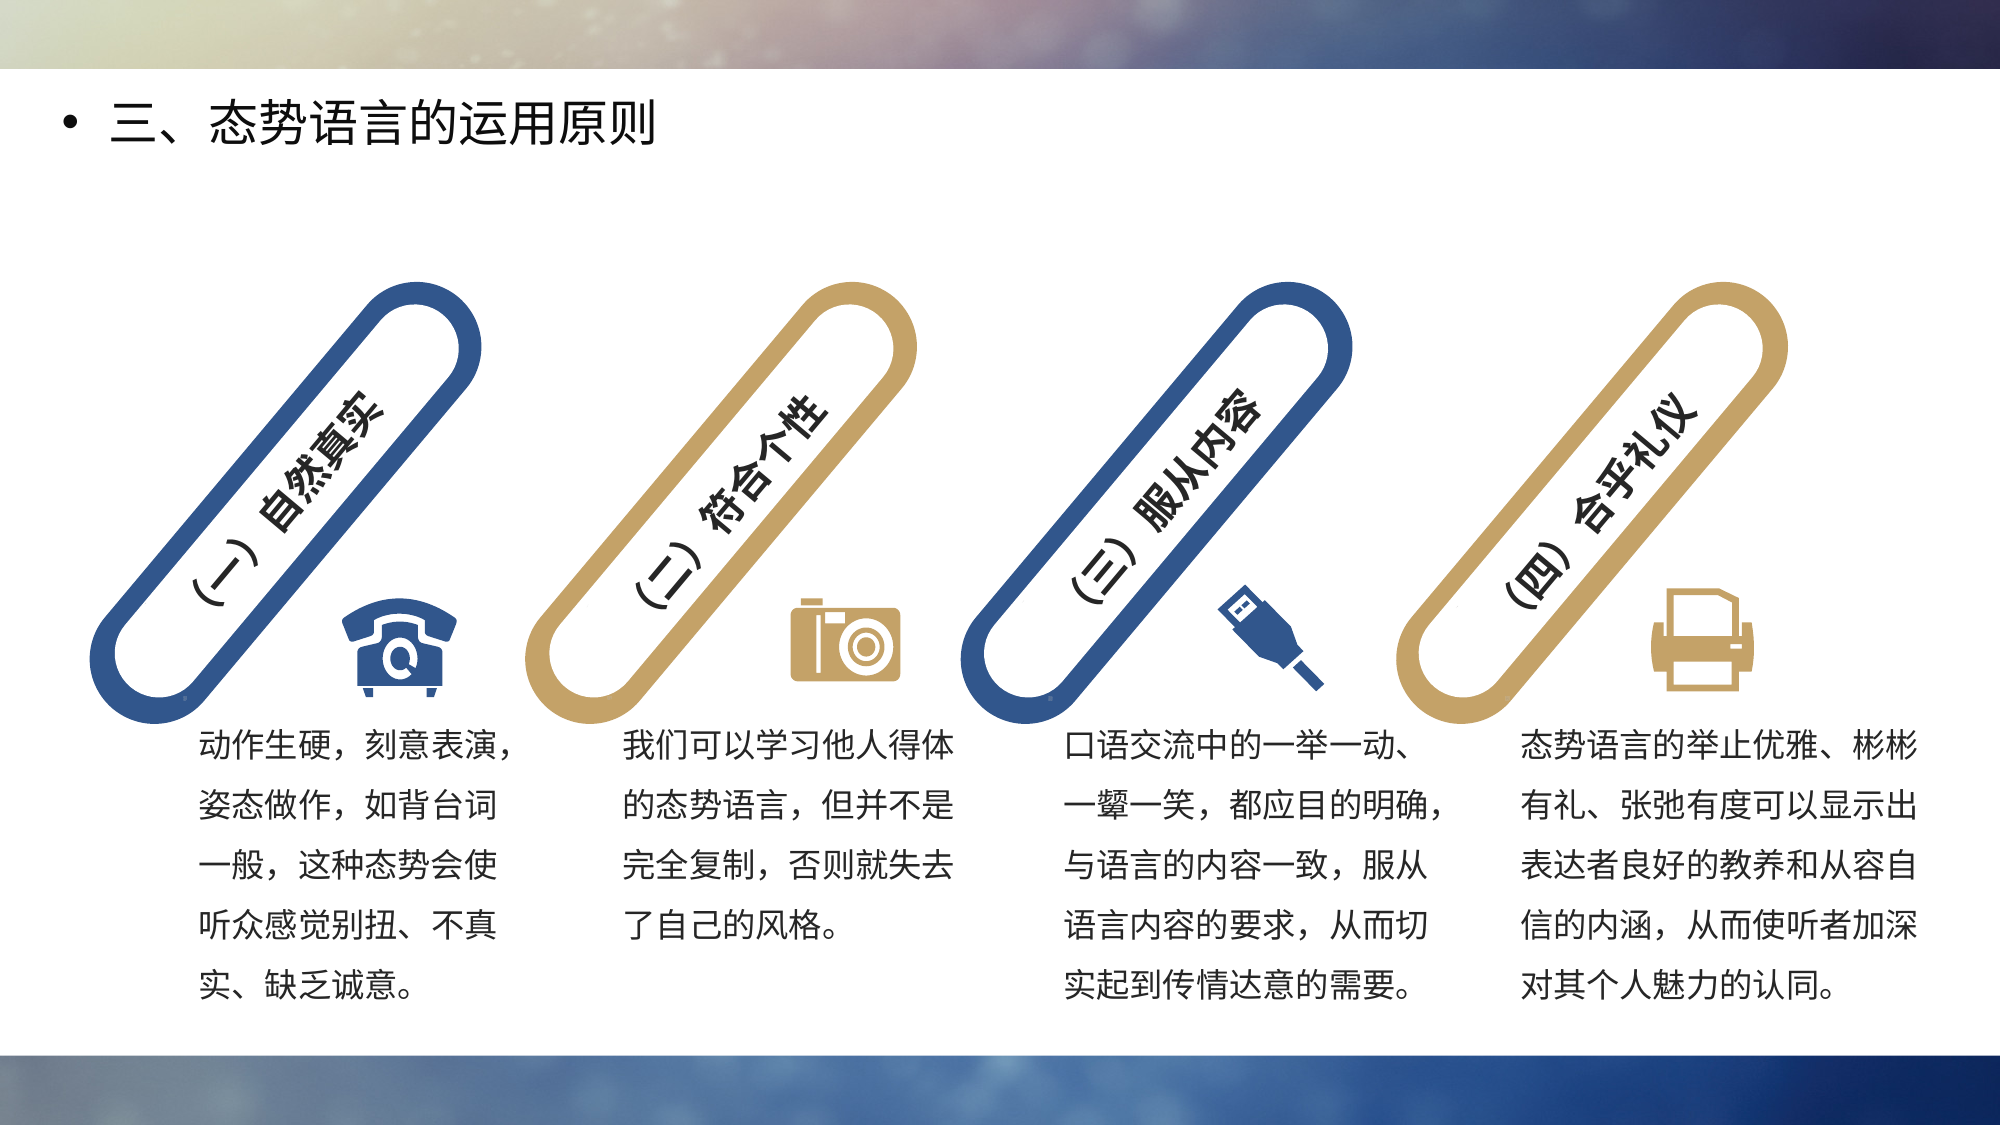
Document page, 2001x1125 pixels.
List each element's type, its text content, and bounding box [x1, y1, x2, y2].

text_box （一）自然真实 [143, 352, 413, 654]
text_box [790, 607, 901, 682]
text_box [1417, 303, 1764, 699]
picture [0, 1056, 2000, 1125]
text_box [1292, 660, 1325, 692]
text_box （二）符合个性 [586, 354, 856, 656]
text_box [800, 598, 823, 606]
text_box （三）服从内容 [1021, 350, 1292, 652]
text_box 动作生硬，刻意表演，姿态做作，如背台词一般，这种态势会使听众感觉别扭、不真实、缺乏诚意。 [183, 697, 517, 1012]
text_box [88, 280, 483, 725]
text_box [362, 688, 374, 698]
text_box 我们可以学习他人得体的态势语言，但并不是完全复制，否则就失去了自己的风格。 [607, 697, 974, 952]
text_box [113, 303, 460, 699]
text_box [524, 280, 918, 725]
text_box [1395, 280, 1790, 725]
text_box [1651, 588, 1754, 692]
text_box [426, 688, 437, 698]
text_box [983, 303, 1330, 699]
text_box 口语交流中的一举一动、一颦一笑，都应目的明确，与语言的内容一致，服从语言内容的要求，从而切实起到传情达意的需要。 [1048, 697, 1466, 1012]
text_box [1217, 584, 1304, 670]
text_box [959, 280, 1354, 725]
text_box [357, 621, 443, 686]
text_box 态势语言的举止优雅、彬彬有礼、张弛有度可以显示出表达者良好的教养和从容自信的内涵，从而使听者加深对其个人魅力的认同。 [1505, 697, 1946, 1012]
picture [0, 0, 2000, 69]
text_box 三、态势语言的运用原则 [46, 84, 831, 160]
text_box [548, 303, 895, 699]
text_box （四）合乎礼仪 [1455, 354, 1726, 656]
text_box [342, 598, 457, 642]
